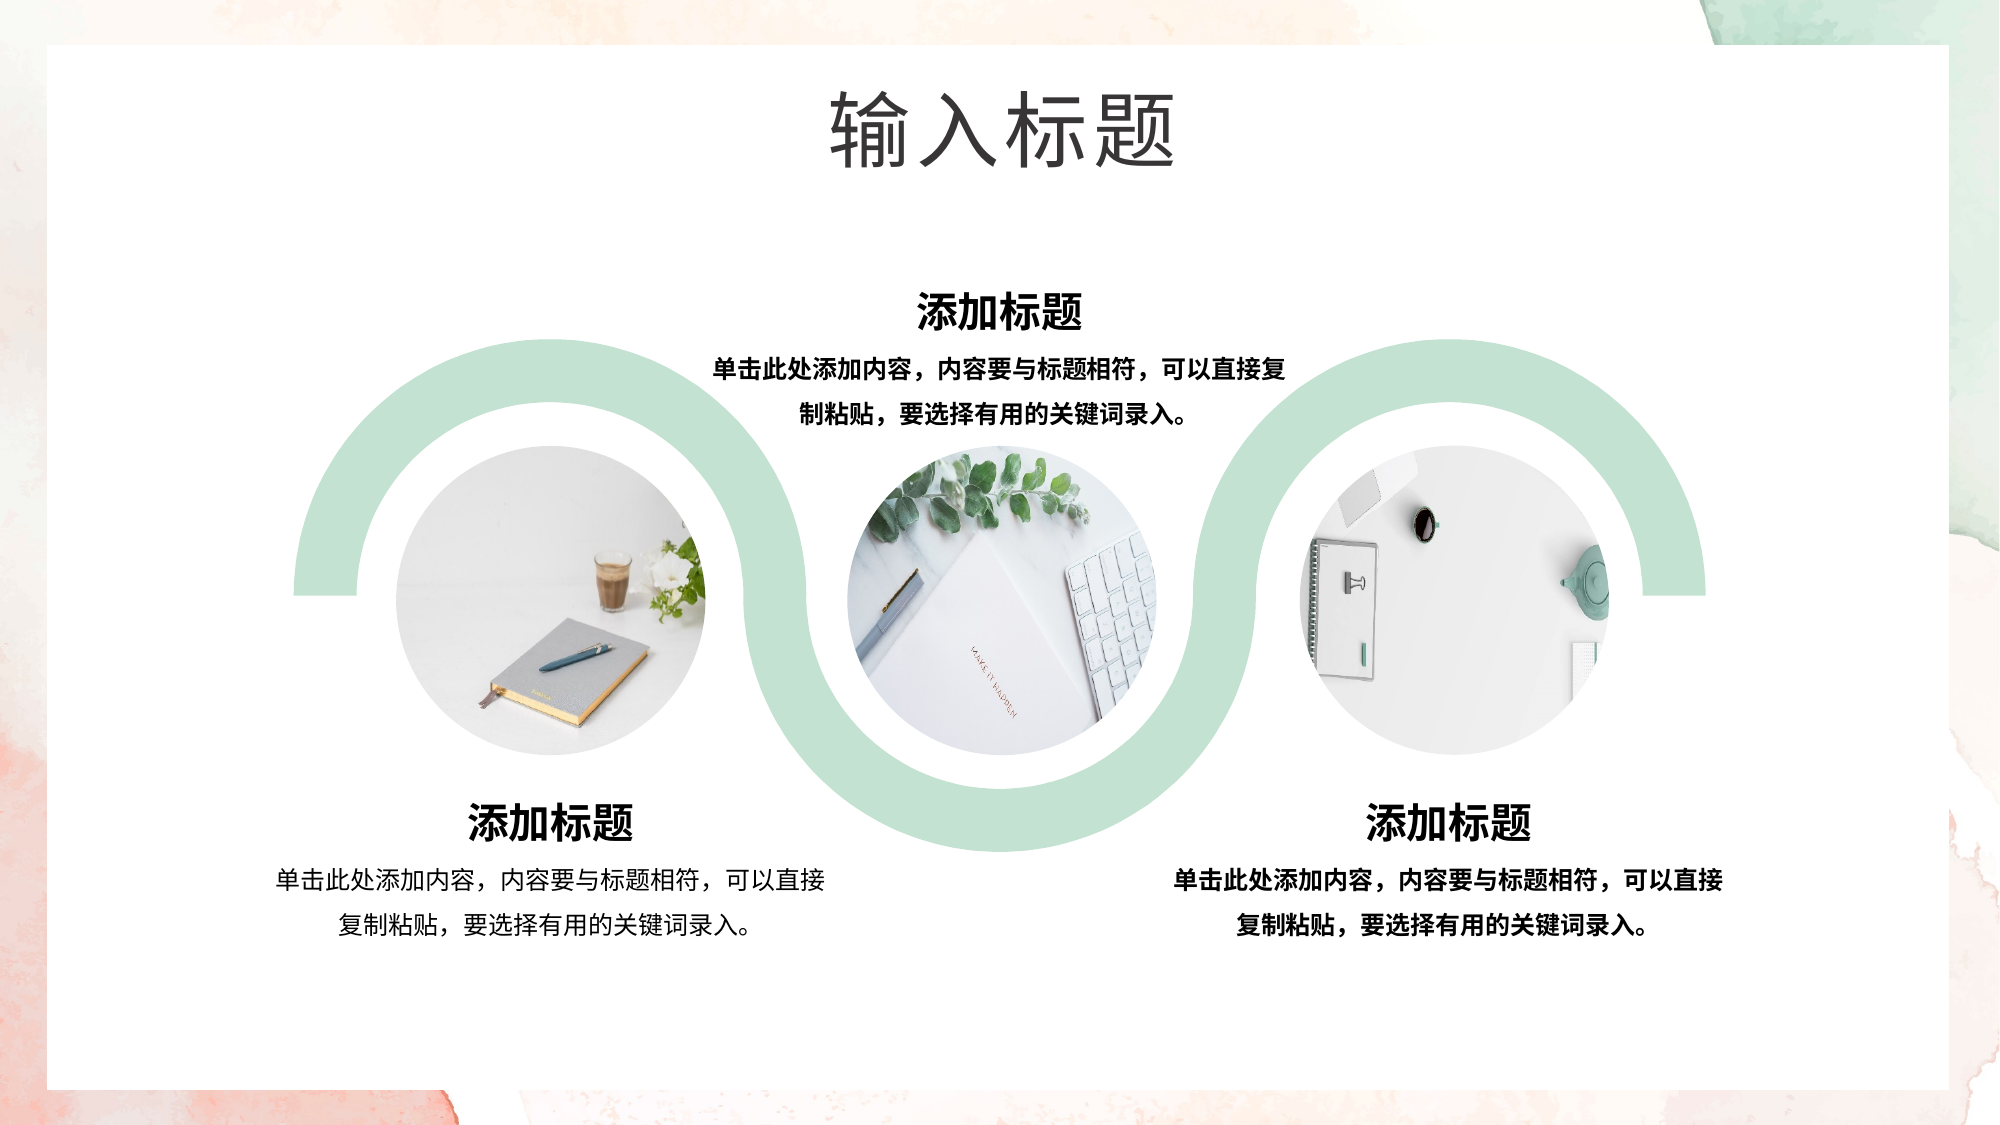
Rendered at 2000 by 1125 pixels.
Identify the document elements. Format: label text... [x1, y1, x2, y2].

text_box 输入标题 [757, 71, 1247, 186]
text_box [1156, 779, 1741, 944]
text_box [293, 339, 1706, 852]
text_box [695, 268, 1304, 433]
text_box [258, 779, 843, 944]
picture [0, 0, 2000, 1125]
